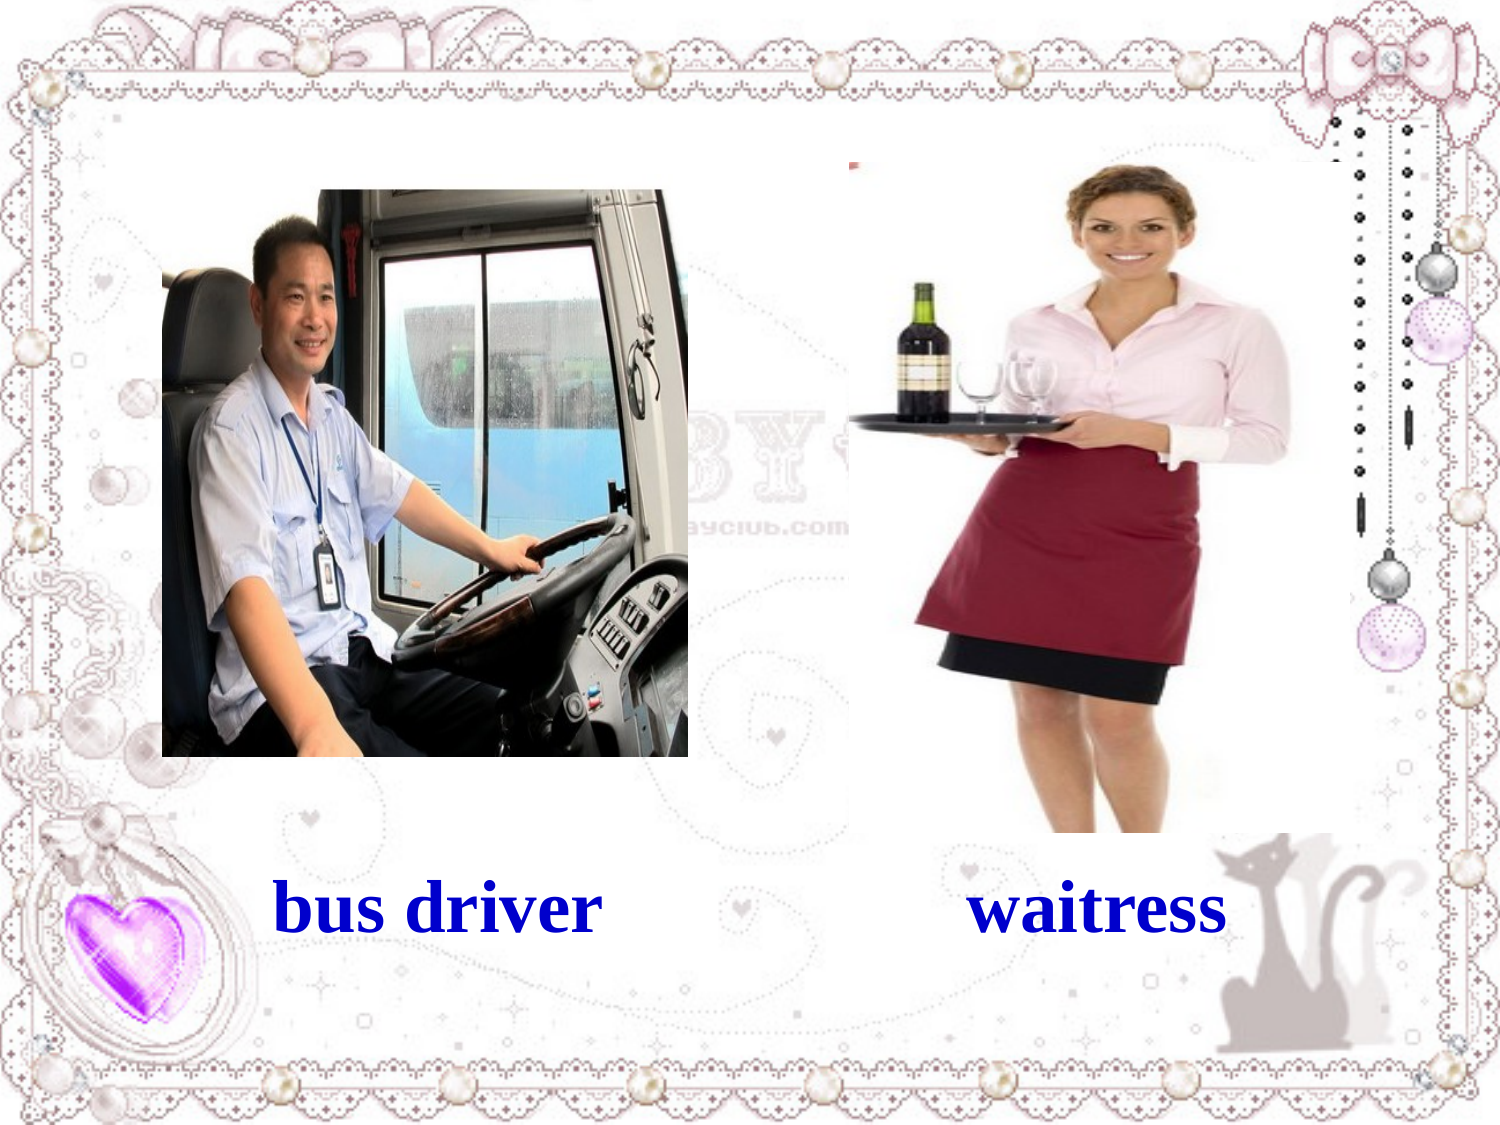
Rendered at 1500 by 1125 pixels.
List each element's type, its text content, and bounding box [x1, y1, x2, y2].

picture [0, 0, 1500, 1125]
text_box bus driver [174, 825, 750, 960]
text_box waitress [951, 849, 1243, 955]
